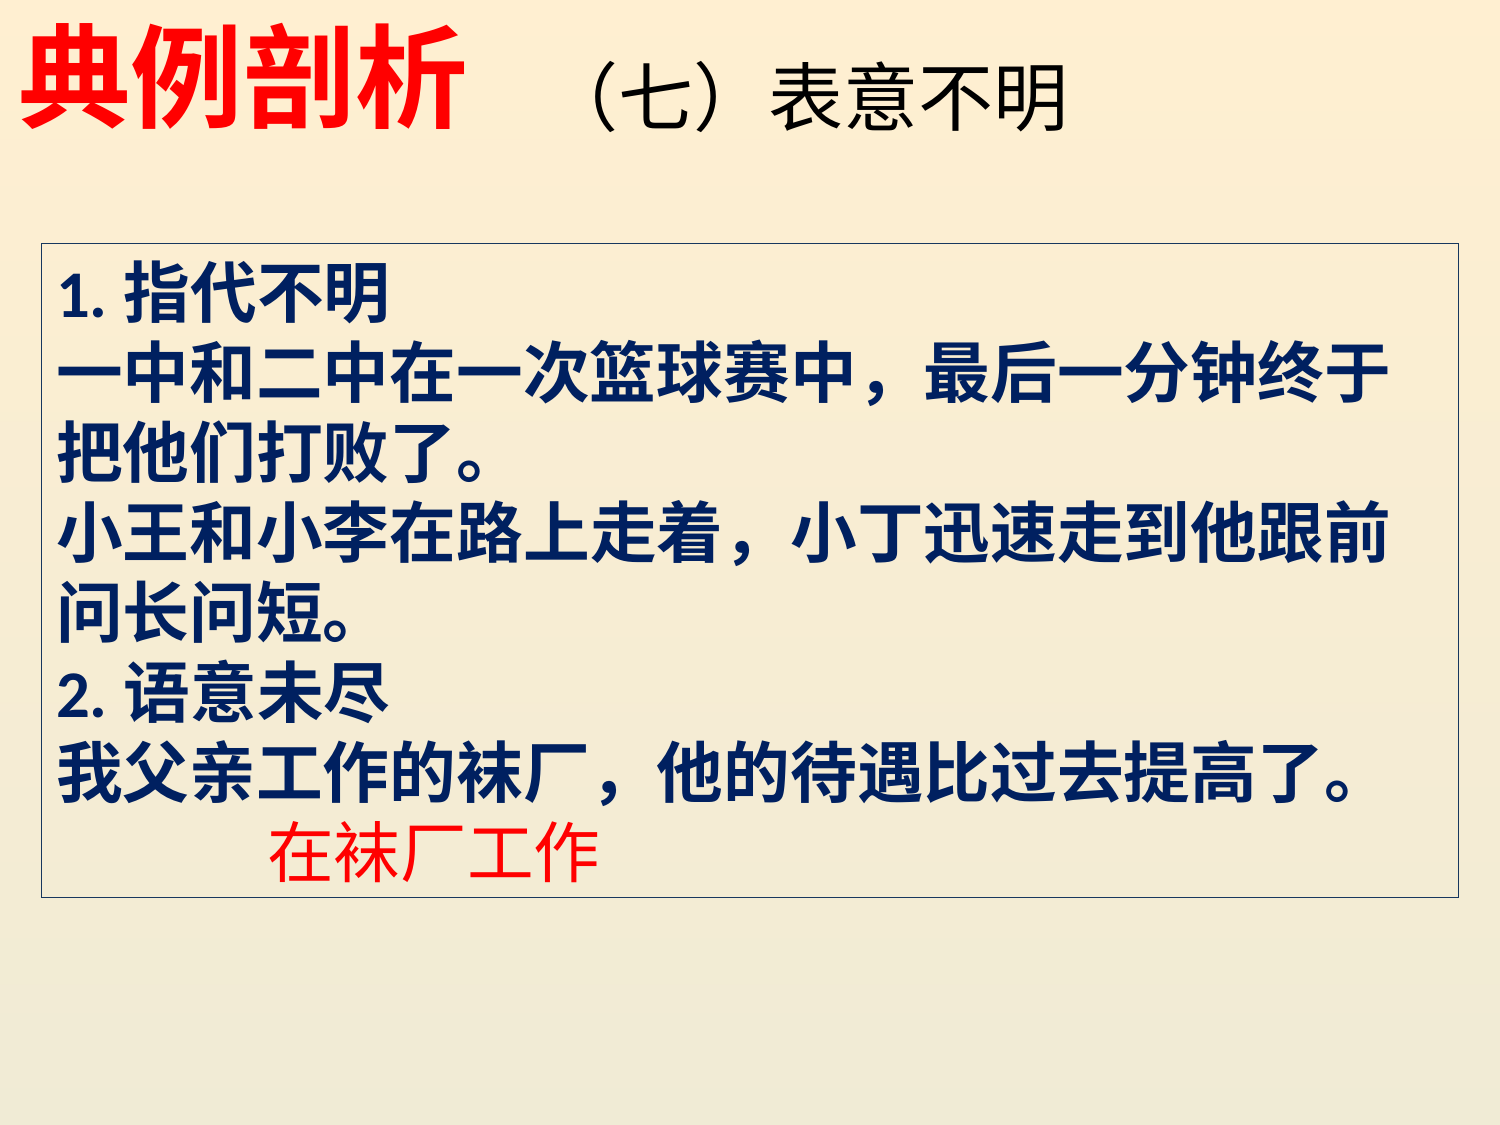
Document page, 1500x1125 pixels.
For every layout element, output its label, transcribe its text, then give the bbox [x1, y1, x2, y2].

text_box （七）表意不明 [528, 42, 1084, 148]
text_box 1.指代不明 一中和二中在一次篮球赛中，最后一分钟终于把他们打败了。 小王和小李在路上走着，小丁迅速走到他跟前问长问短。 2.语意未尽 我父亲工作的袜厂，他的待遇比过去提高了。 在袜厂工作 [41, 243, 1459, 898]
text_box 典例剖析 [3, 0, 484, 150]
